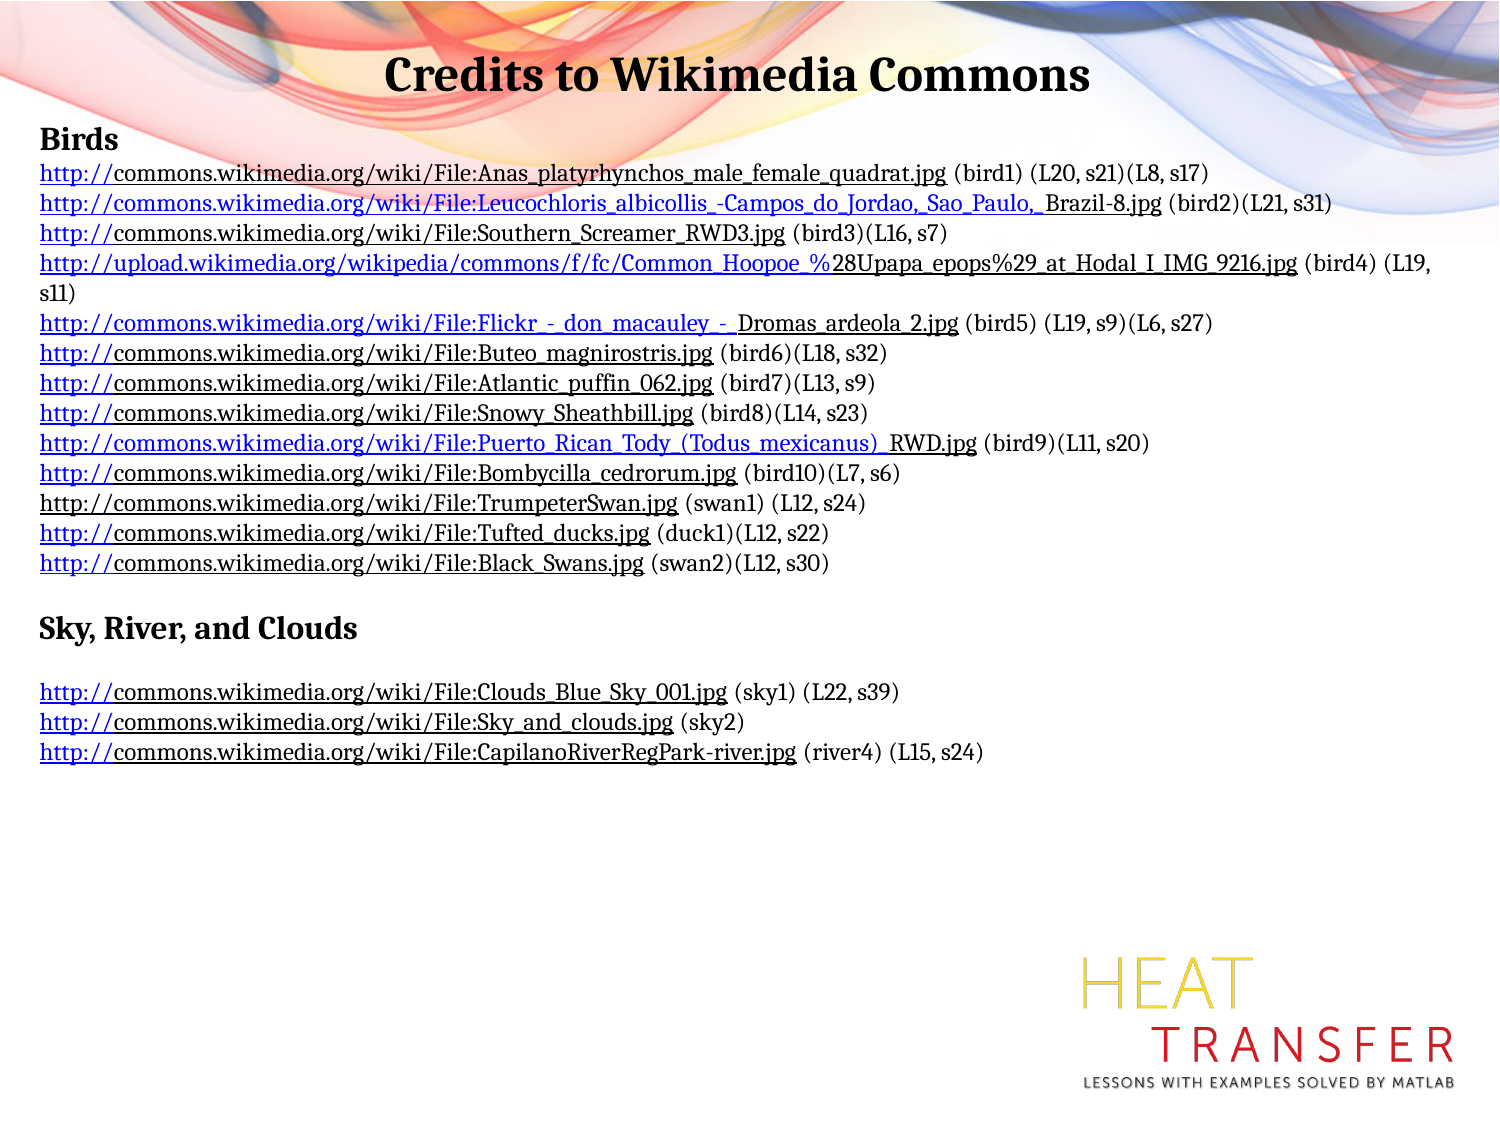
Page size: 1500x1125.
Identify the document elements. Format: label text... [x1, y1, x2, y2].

text_box Birds http://commons.wikimedia.org/wiki/File:Anas_platyrhynchos_male_female_quadrat.jpg (bird1) (L20, s21)(L8, s17) http://commons.wikimedia.org/wiki/File:Leucochloris_albicollis_-Campos_do_Jordao,_Sao_Paulo,_Brazil-8.jpg (bird2)(L21, s31) http://commons.wikimedia.org/wiki/File:Southern_Screamer_RWD3.jpg (bird3)(L16, s7) http://upload.wikimedia.org/wikipedia/commons/f/fc/Common_Hoopoe_%28Upapa_epops%29_at_Hodal_I_IMG_9216.jpg (bird4) (L19, s11) http://commons.wikimedia.org/wiki/File:Flickr_-_don_macauley_-_Dromas_ardeola_2.jpg (bird5) (L19, s9)(L6, s27) http://commons.wikimedia.org/wiki/File:Buteo_magnirostris.jpg (bird6)(L18, s32) http://commons.wikimedia.org/wiki/File:Atlantic_puffin_062.jpg (bird7)(L13, s9) http://commons.wikimedia.org/wiki/File:Snowy_Sheathbill.jpg (bird8)(L14, s23) http://commons.wikimedia.org/wiki/File:Puerto_Rican_Tody_(Todus_mexicanus)_RWD.jpg (bird9)(L11, s20) http://commons.wikimedia.org/wiki/File:Bombycilla_cedrorum.jpg (bird10)(L7, s6) http://commons.wikimedia.org/wiki/File:TrumpeterSwan.jpg (swan1) (L12, s24) http://commons.wikimedia.org/wiki/File:Tufted_ducks.jpg (duck1)(L12, s22) http://commons.wikimedia.org/wiki/File:Black_Swans.jpg (swan2)(L12, s30) Sky, River, and Clouds http://commons.wikimedia.org/wiki/File:Clouds_Blue_Sky_001.jpg (sky1) (L22, s39) http://commons.wikimedia.org/wiki/File:Sky_and_clouds.jpg (sky2) http://commons.wikimedia.org/wiki/File:CapilanoRiverRegPark-river.jpg (river4) (L15, s24) [24, 109, 1464, 774]
picture [1075, 946, 1464, 1093]
picture [0, 1, 1499, 243]
text_box Credits to Wikimedia Commons [39, 33, 1430, 109]
